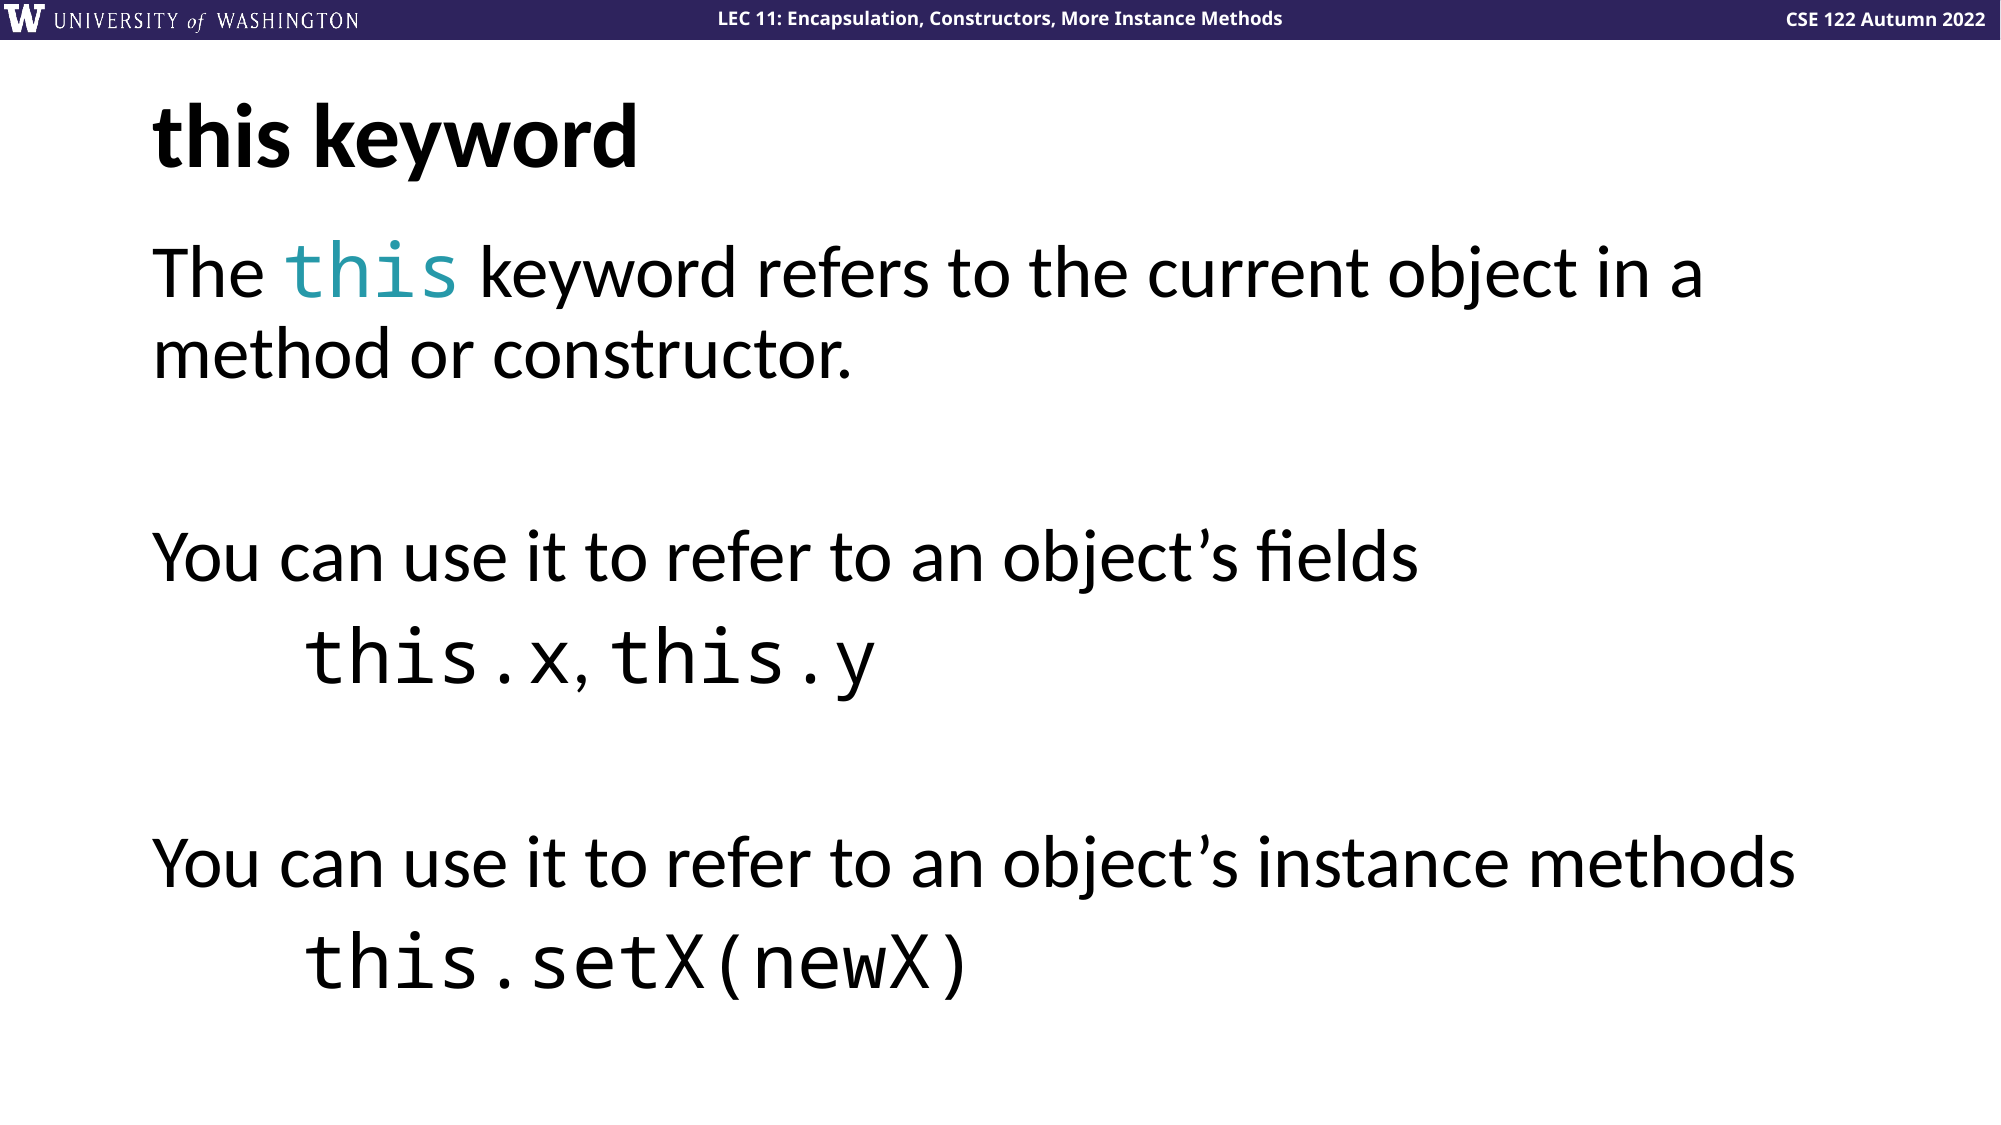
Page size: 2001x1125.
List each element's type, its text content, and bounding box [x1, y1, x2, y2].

title this keyword [137, 74, 1863, 200]
picture [4, 4, 358, 33]
list The this keyword refers to the current object in a method or constructor. You can use it to refer to an object’s fields this.x, this.y You can use it to refer to an object’s instance methods this.setX(newX) [137, 224, 1863, 1014]
